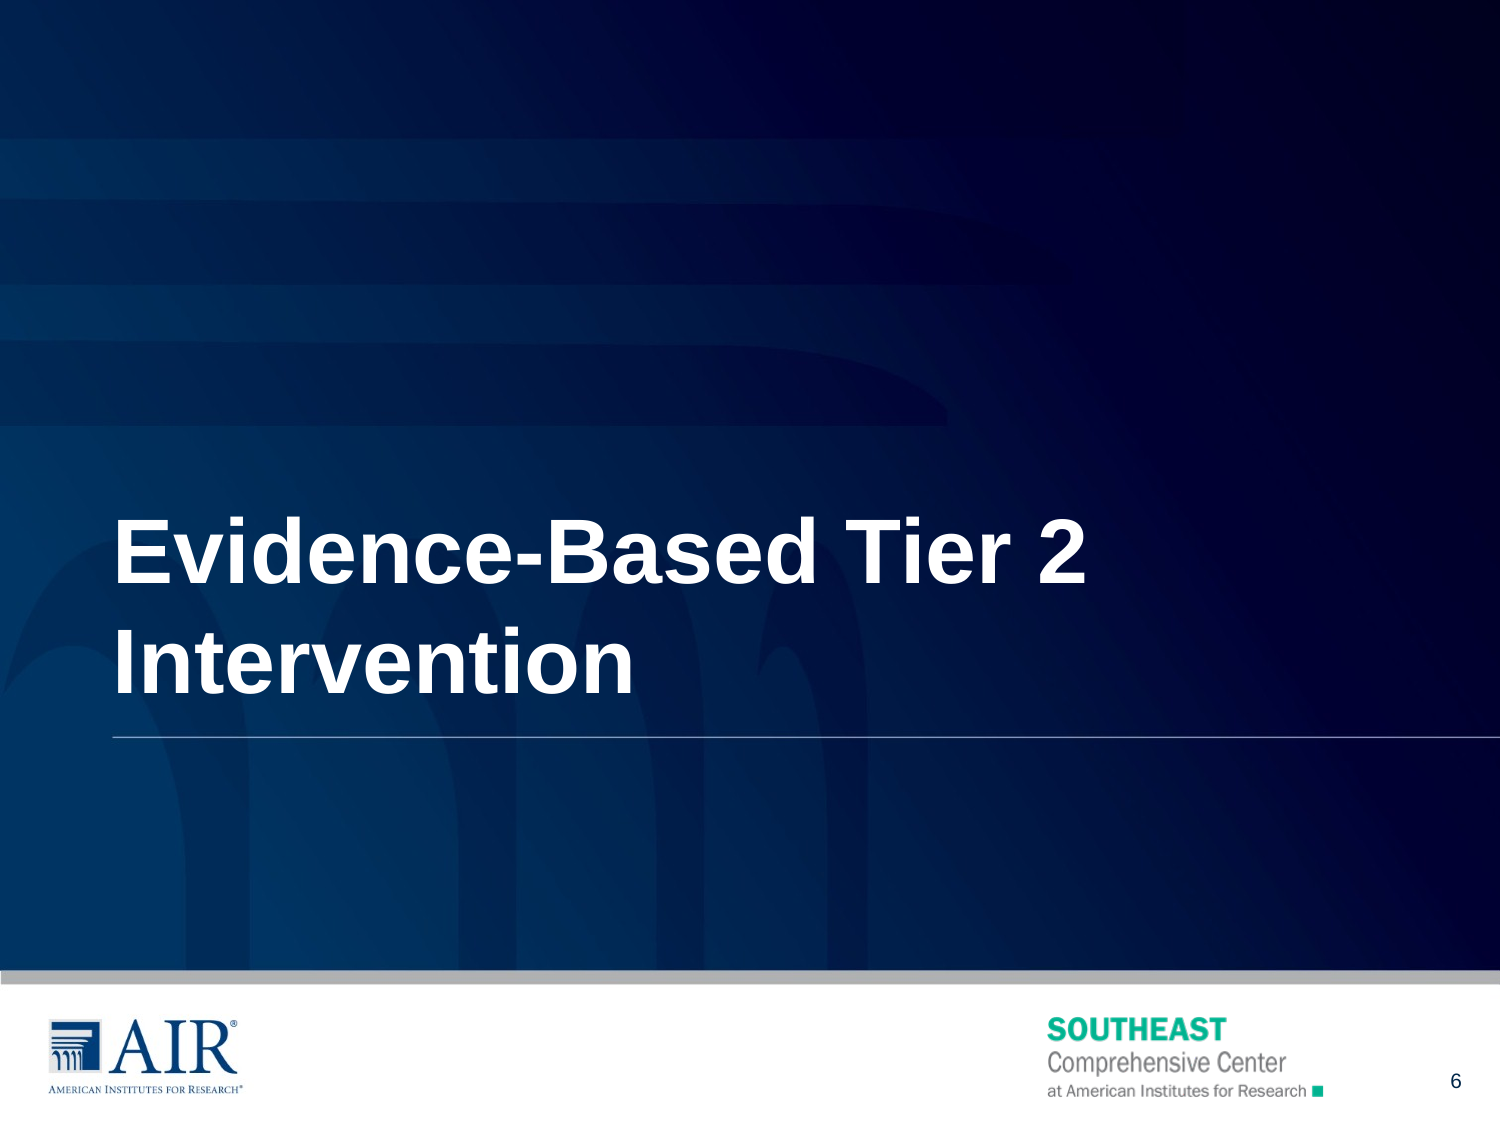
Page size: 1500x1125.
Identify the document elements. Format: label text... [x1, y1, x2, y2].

title Evidence-Based Tier 2 Intervention [112, 482, 1463, 721]
slide_number 6 [1436, 1067, 1462, 1093]
picture [0, 0, 1500, 1125]
